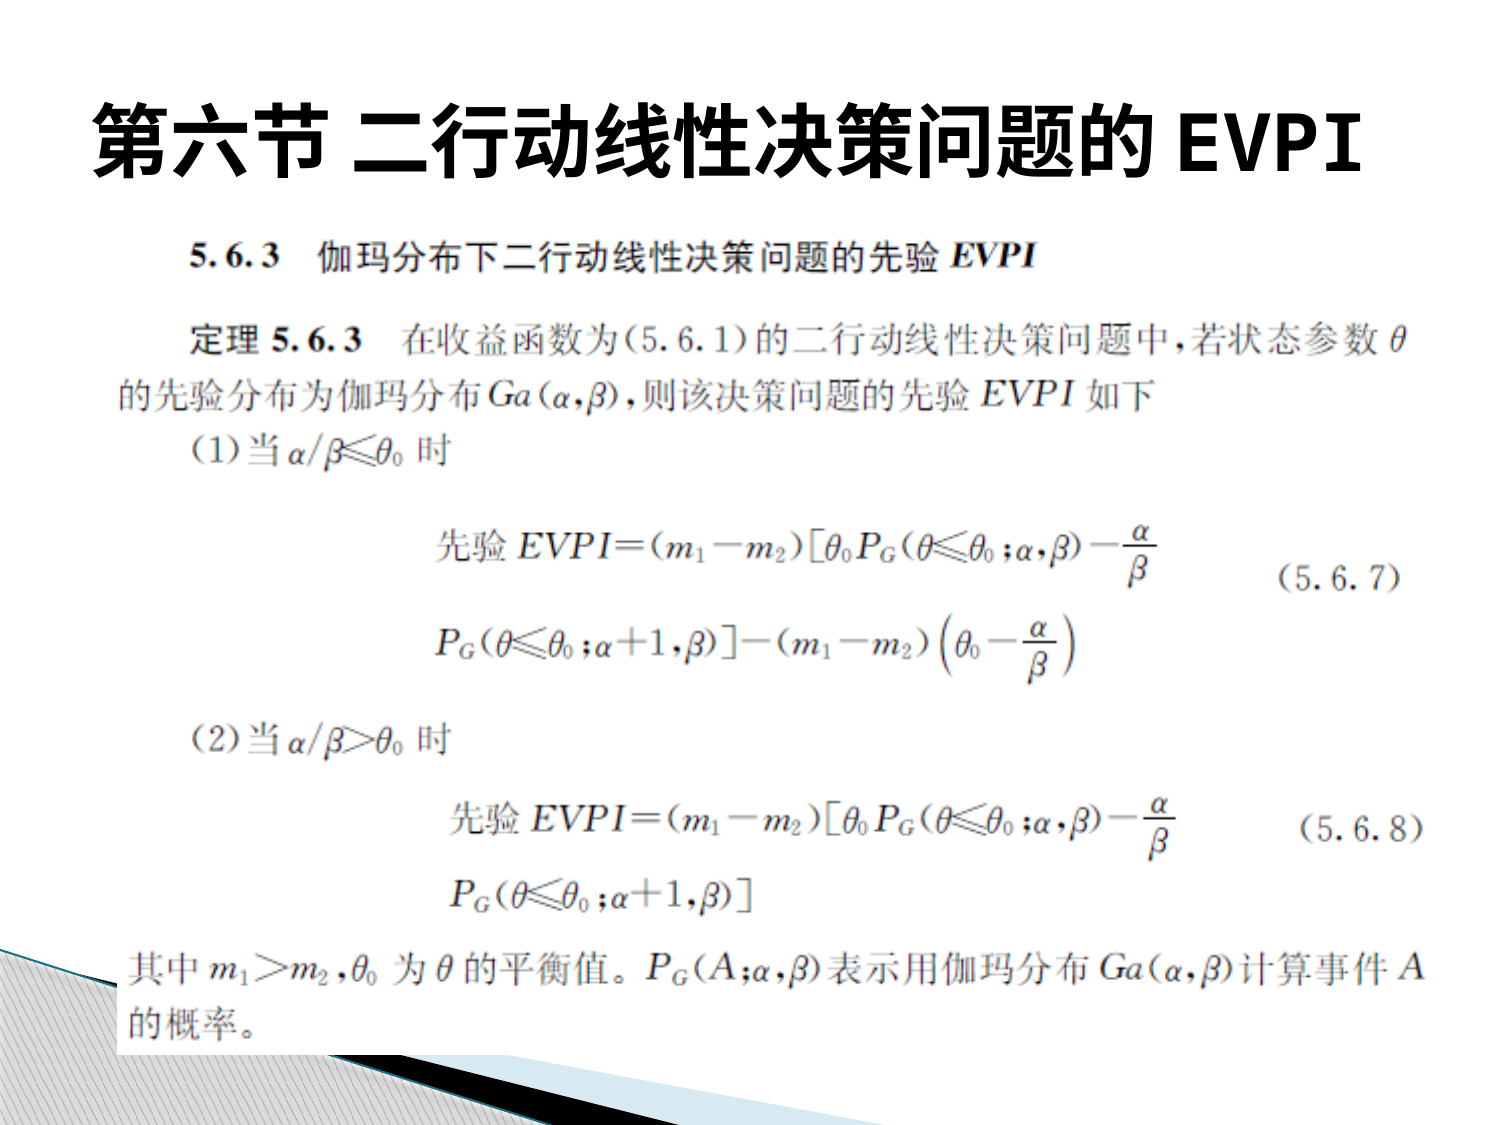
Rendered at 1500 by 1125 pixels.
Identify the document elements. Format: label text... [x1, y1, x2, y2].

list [93, 222, 1424, 774]
picture [116, 761, 1449, 1055]
title 第六节 二行动线性决策问题的EVPI [75, 45, 1425, 233]
